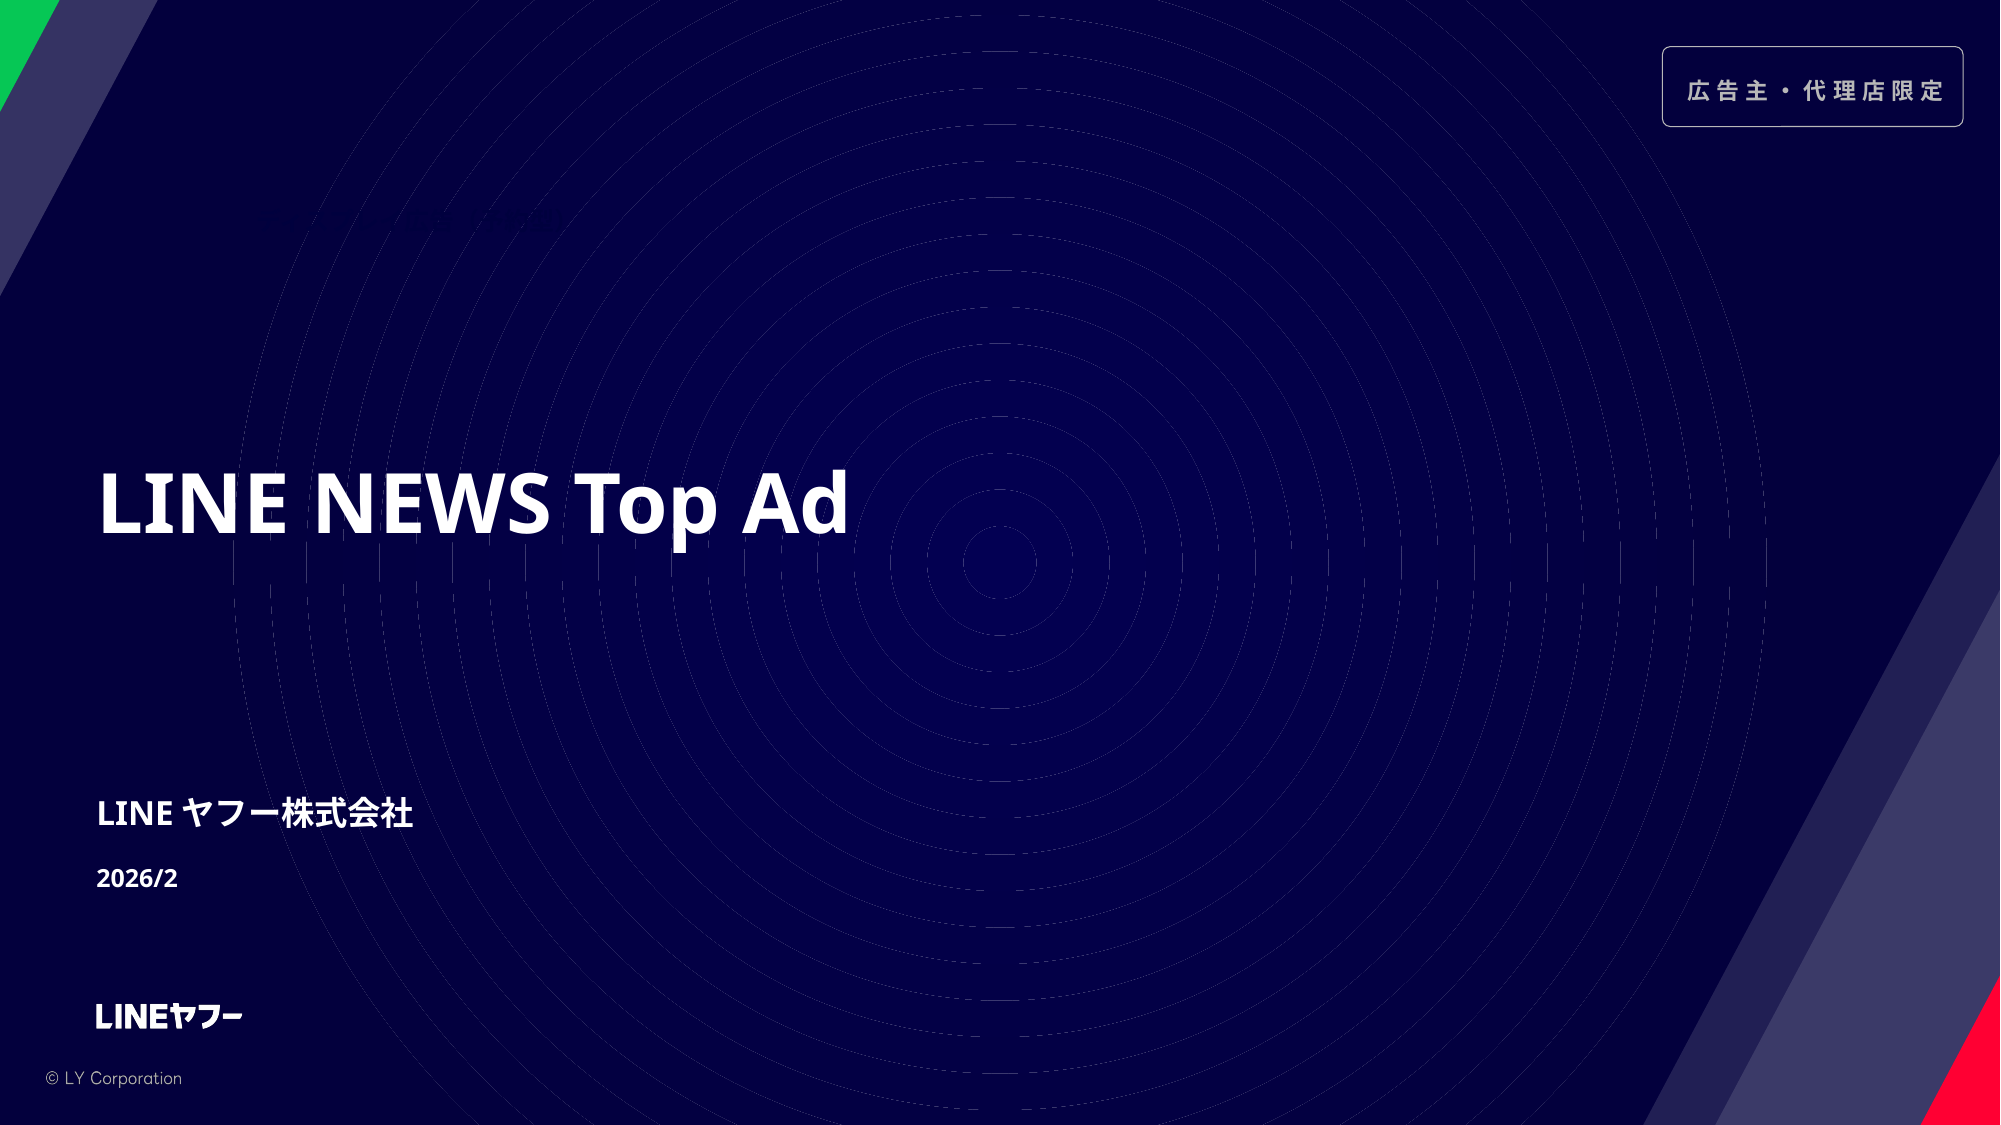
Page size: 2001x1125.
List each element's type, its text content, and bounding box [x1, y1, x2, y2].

list LINEヤフー株式会社 [96, 723, 1552, 832]
list LINE NEWS Top Ad [96, 424, 1904, 764]
picture [46, 1071, 181, 1088]
list 2026/2 [96, 865, 939, 902]
text_box ディスプレイ広告（予約型） [96, 198, 740, 244]
